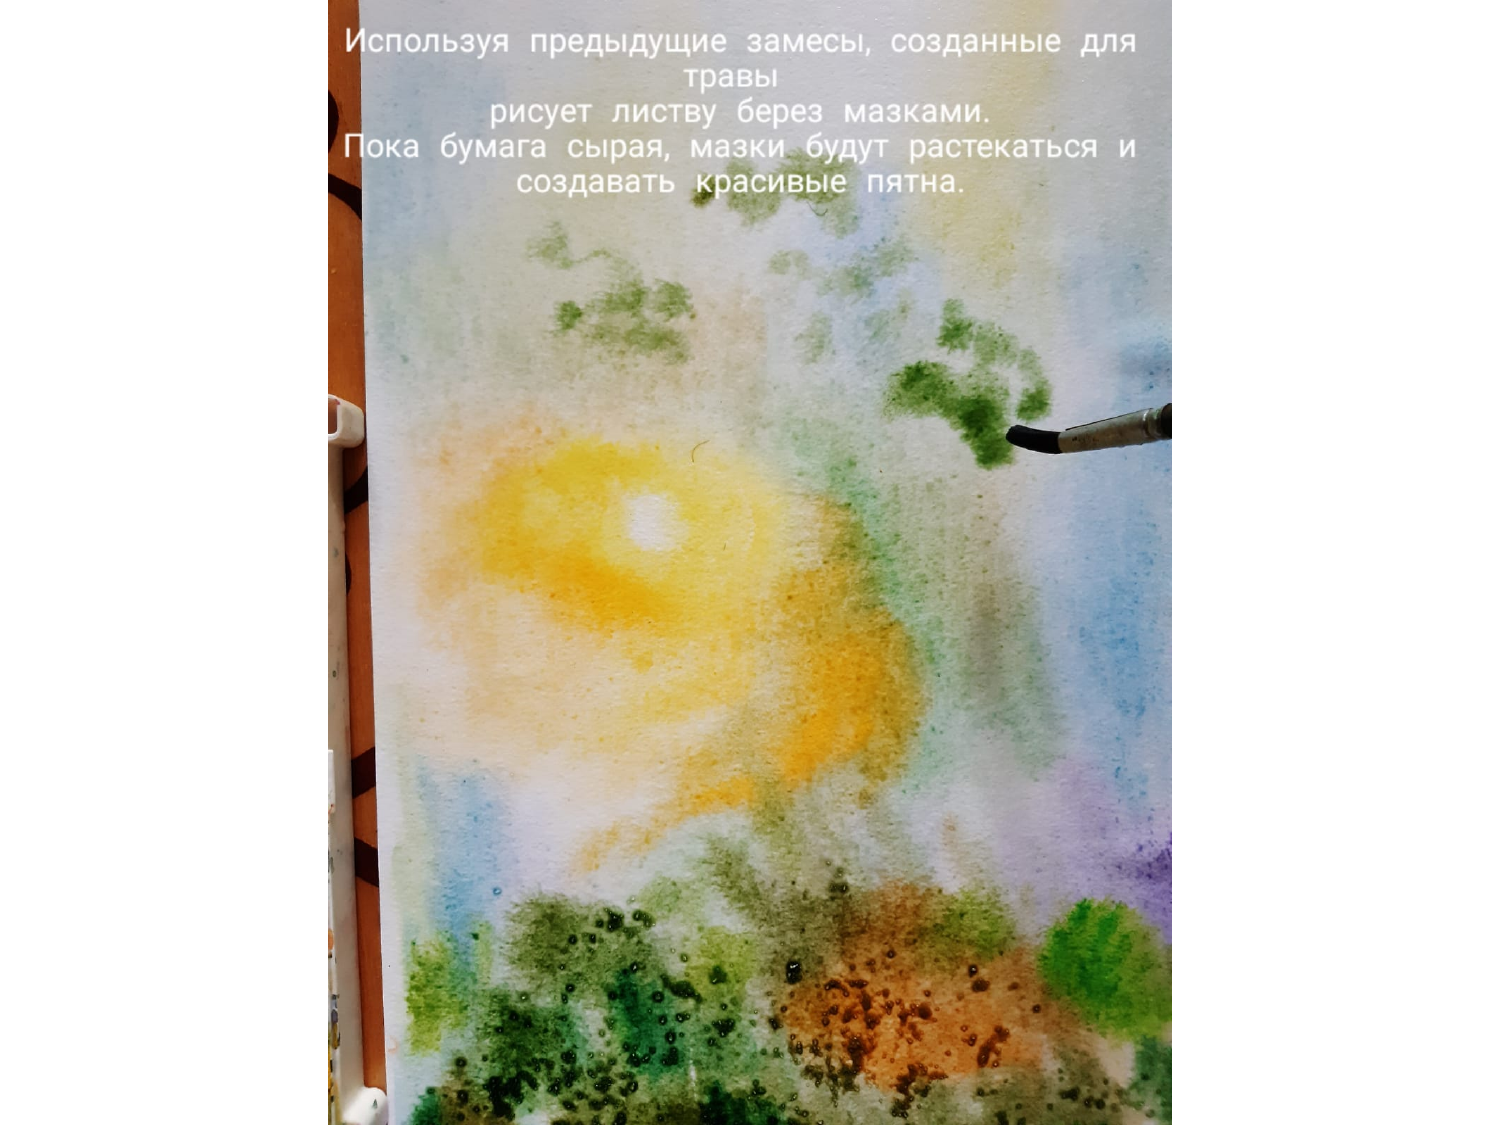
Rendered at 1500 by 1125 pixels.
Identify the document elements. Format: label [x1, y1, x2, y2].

picture [327, 0, 1173, 1125]
